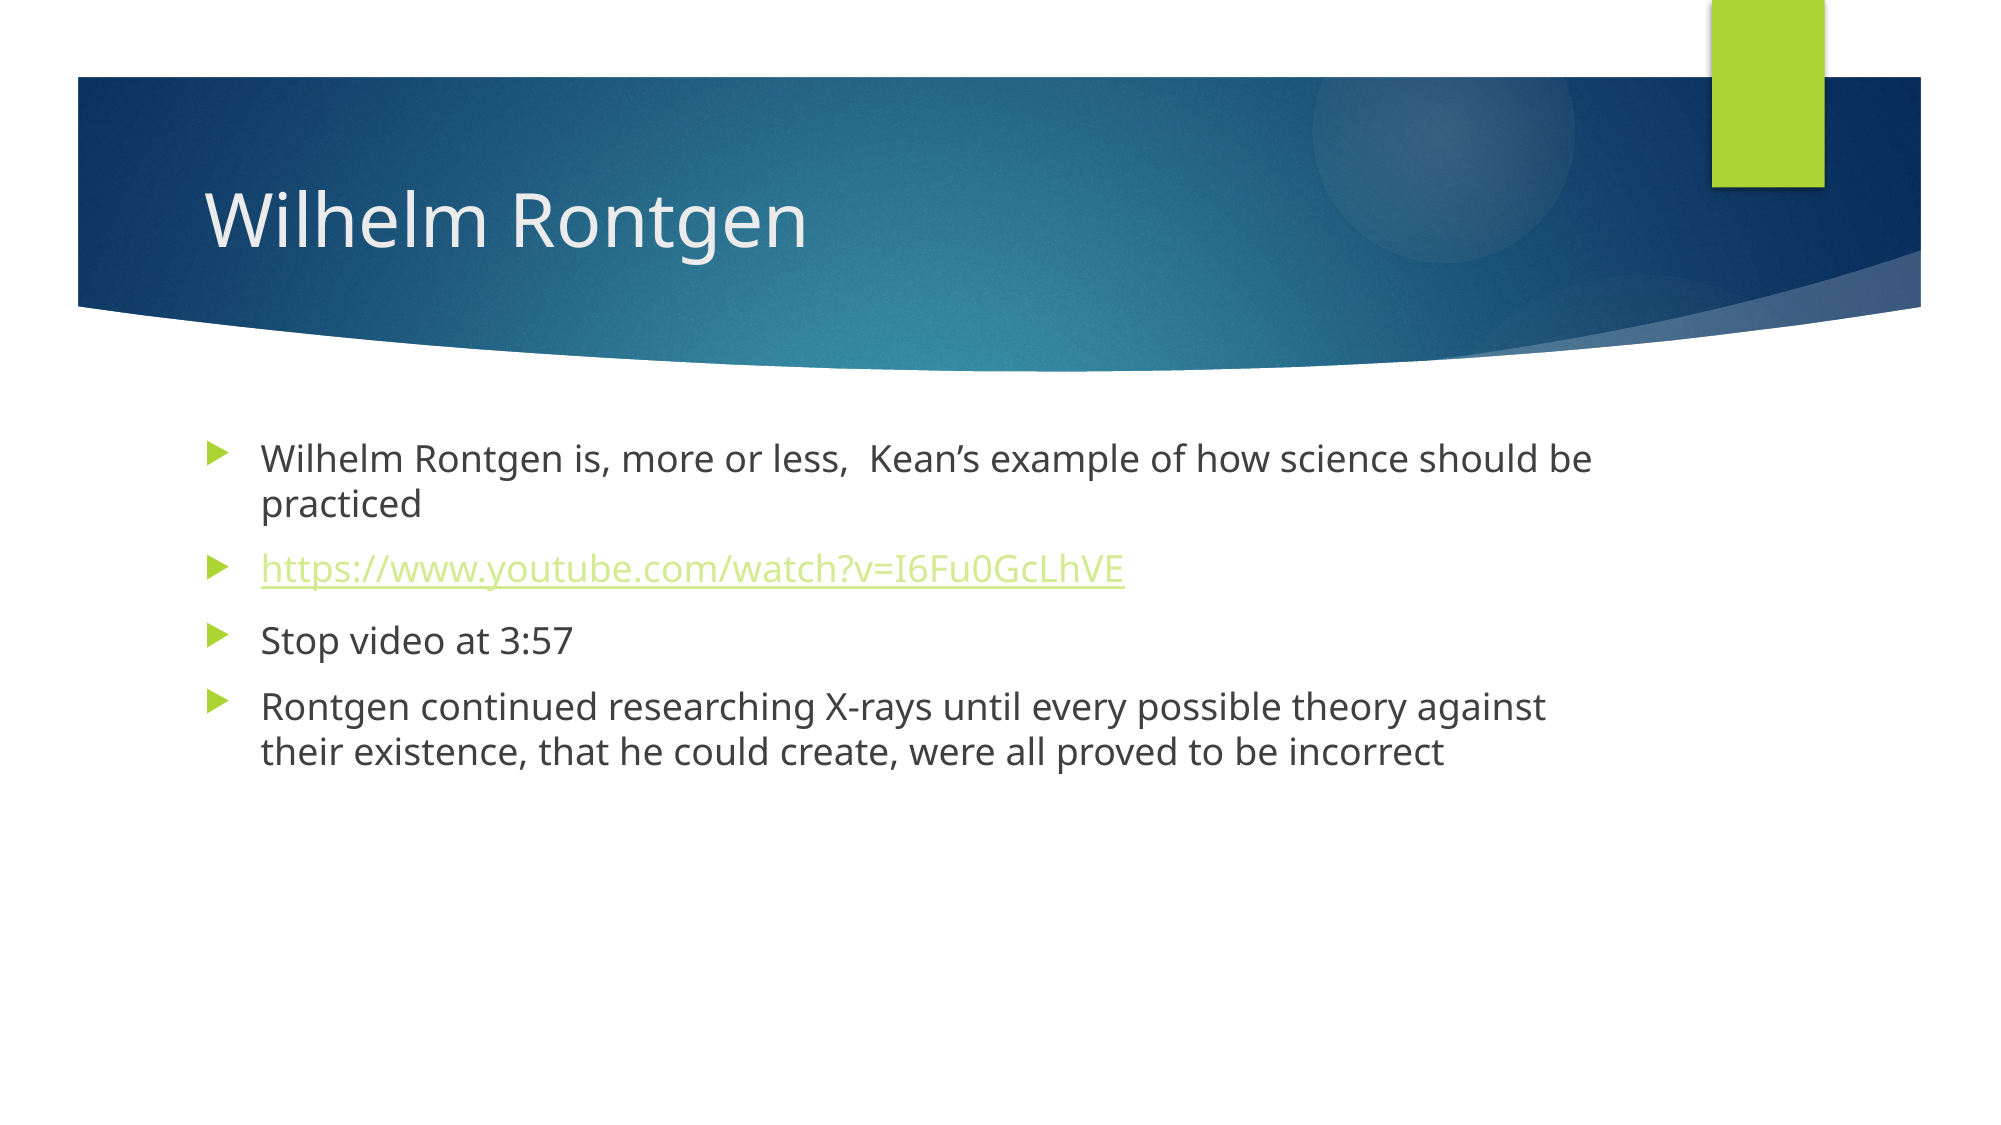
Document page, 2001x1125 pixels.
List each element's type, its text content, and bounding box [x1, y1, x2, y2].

title Wilhelm Rontgen [189, 159, 1627, 276]
list Wilhelm Rontgen is, more or less, Kean’s example of how science should be practiced https://www.youtube.com/watch?v=I6Fu0GcLhVE Stop video at 3:57 Rontgen continued researching X-rays until every possible theory against their existence, that he could create, were all proved to be incorrect [189, 427, 1627, 988]
